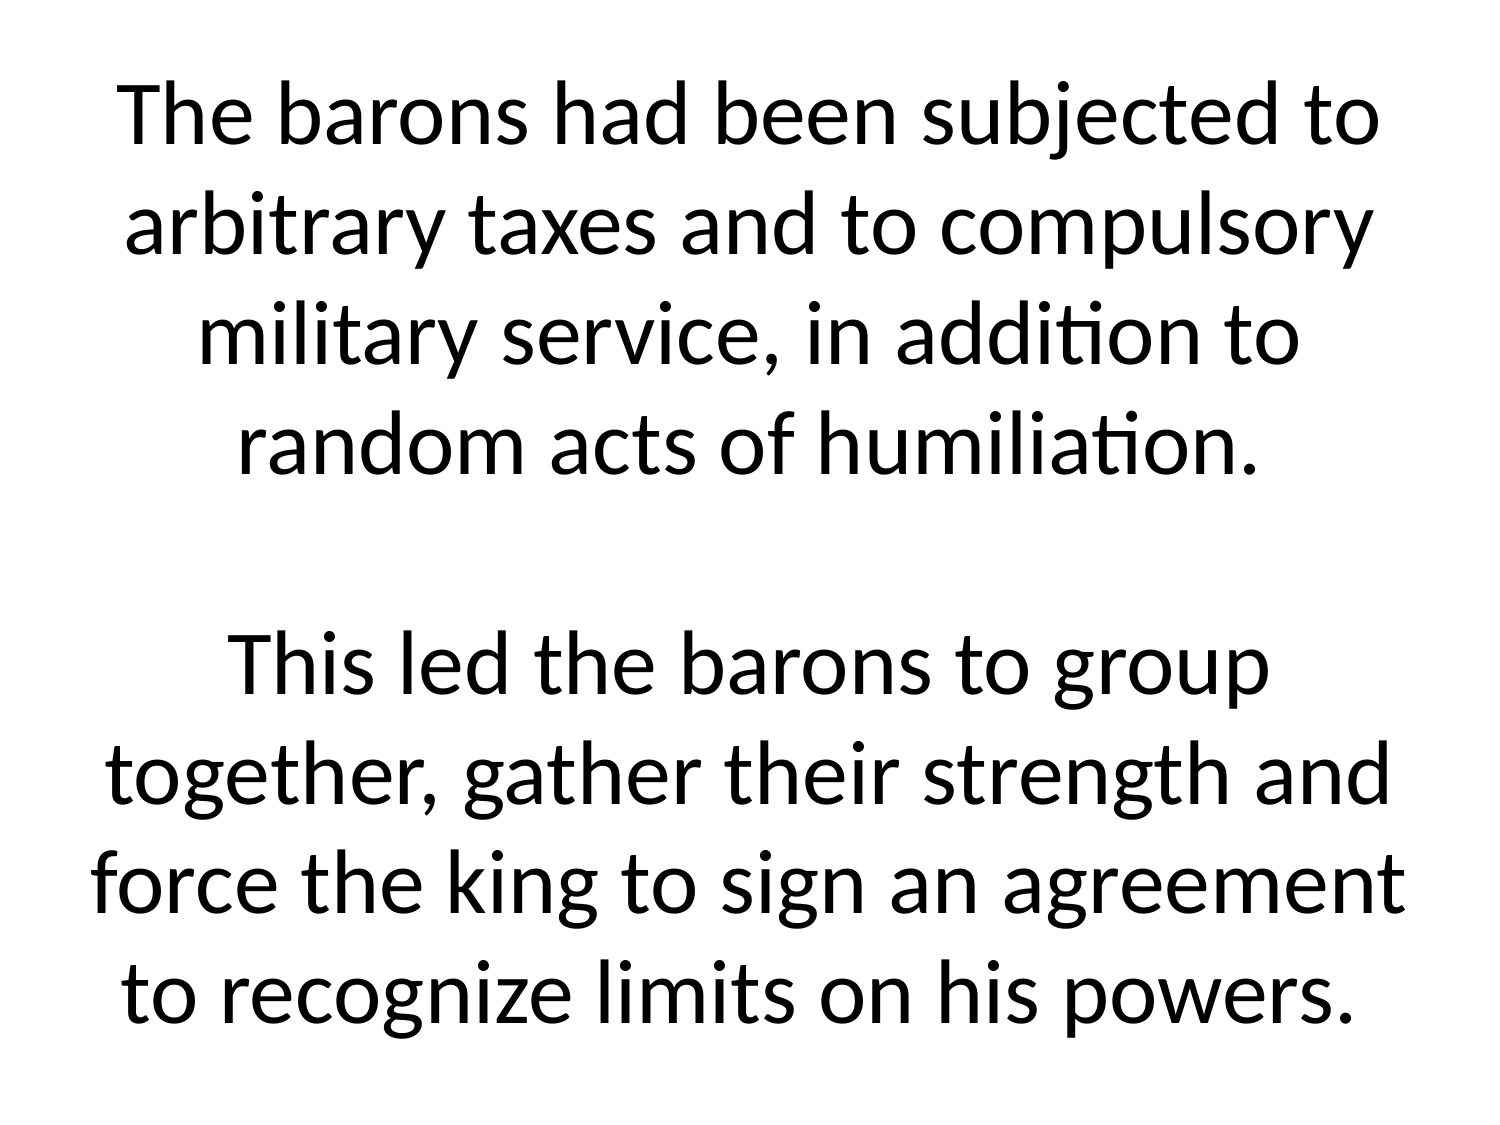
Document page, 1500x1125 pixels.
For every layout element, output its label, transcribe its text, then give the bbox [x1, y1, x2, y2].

title The barons had been subjected to arbitrary taxes and to compulsory military service, in addition to random acts of humiliation. This led the barons to group together, gather their strength and force the king to sign an agreement to recognize limits on his powers. [74, 44, 1426, 1051]
